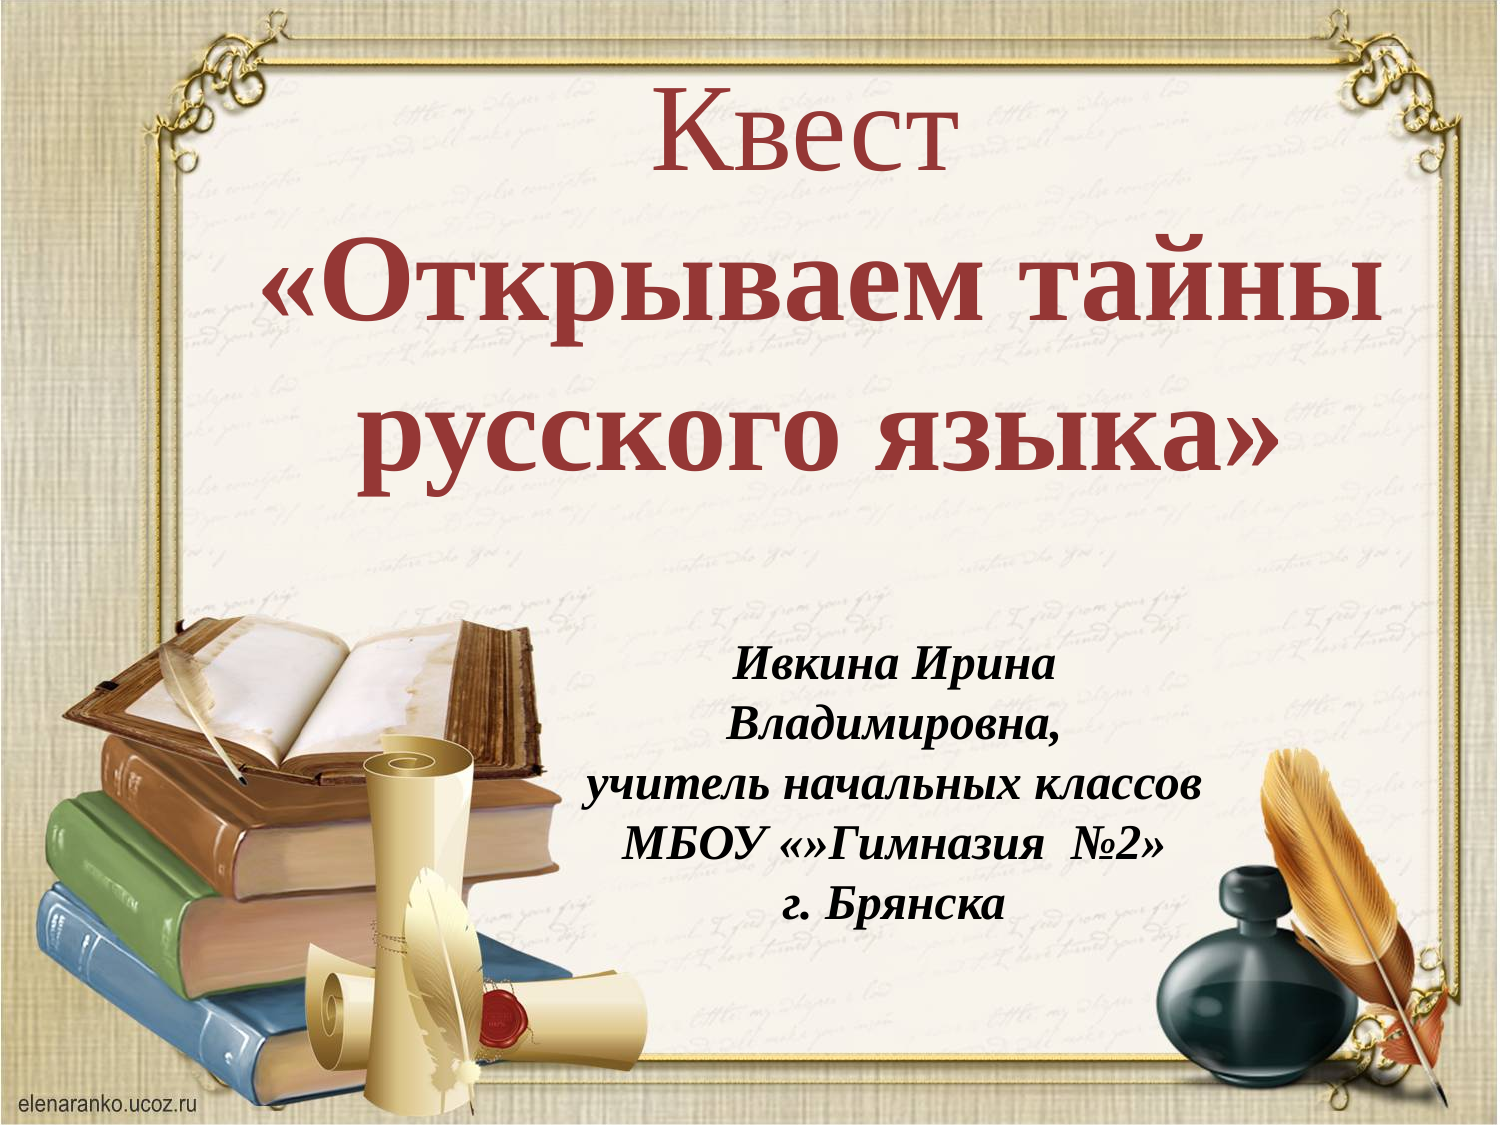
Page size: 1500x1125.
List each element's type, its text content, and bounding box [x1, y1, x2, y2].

text_box Квест «Открываем тайны русского языка» [206, 137, 1435, 705]
picture [0, 0, 1500, 1125]
subtitle Ивкина Ирина Владимировна, учитель начальных классов МБОУ «»Гимназия №2» г. Брянска [549, 621, 1240, 1051]
